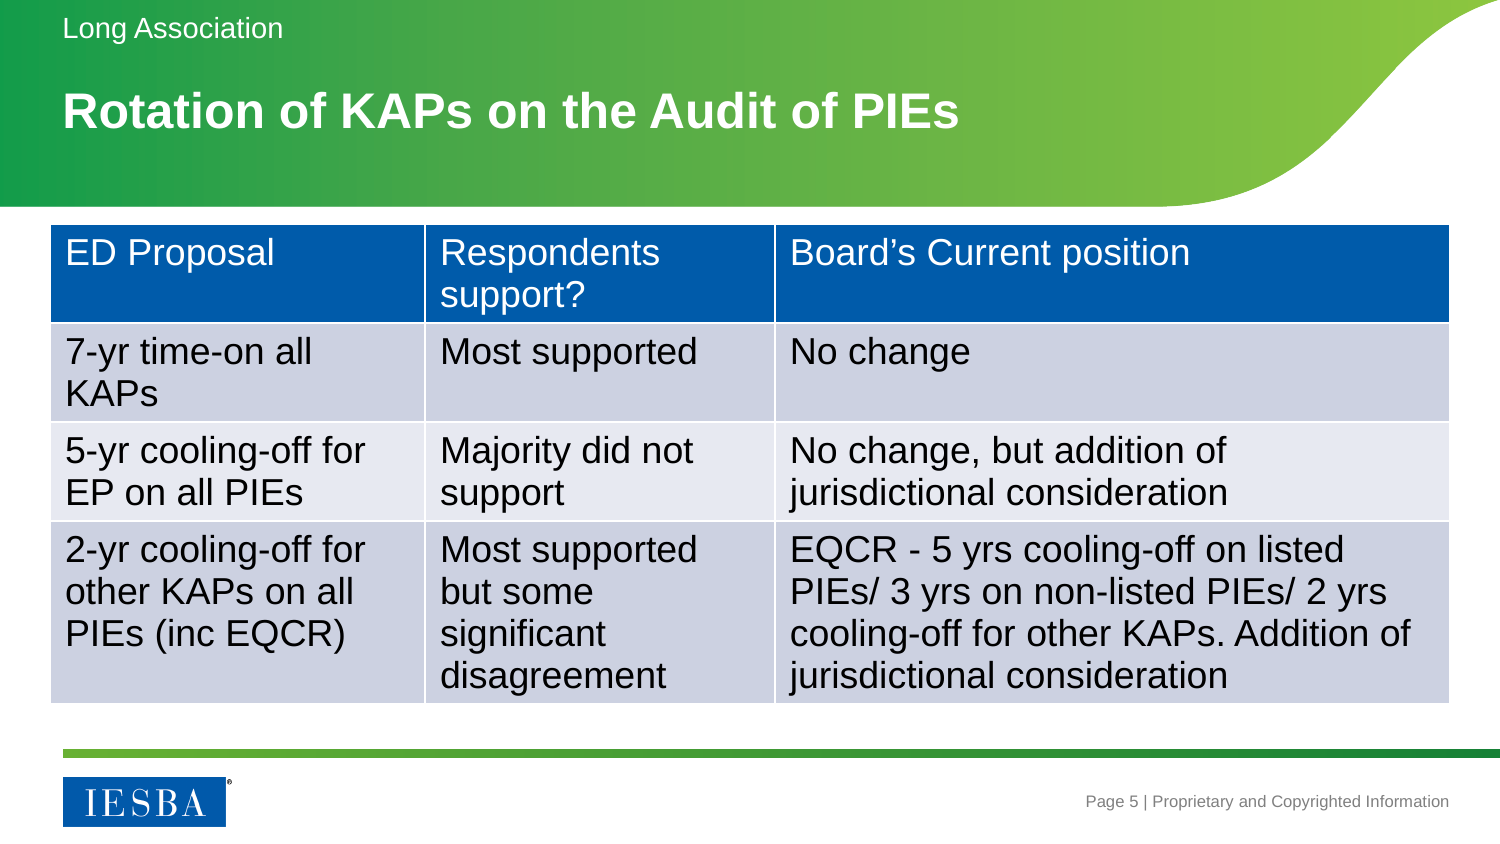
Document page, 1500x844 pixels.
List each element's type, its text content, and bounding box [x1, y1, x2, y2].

title Rotation of KAPs on the Audit of PIEs [62, 75, 1300, 142]
table_header Respondents support? [426, 225, 774, 322]
table_cell No change, but addition of jurisdictional consideration [776, 423, 1449, 520]
table_cell 2-yr cooling-off for other KAPs on all PIEs (inc EQCR) [51, 522, 424, 703]
picture [0, 0, 1500, 207]
table_cell 5-yr cooling-off for EP on all PIEs [51, 423, 424, 520]
table_cell Most supported [426, 324, 774, 421]
subtitle Long Association [62, 9, 500, 38]
picture [63, 777, 232, 827]
table_cell Most supported but some significant disagreement [426, 522, 774, 703]
table_cell Majority did not support [426, 423, 774, 520]
table_header ED Proposal [51, 225, 424, 322]
table_cell 7-yr time-on all KAPs [51, 324, 424, 421]
table_cell EQCR - 5 yrs cooling-off on listed PIEs/ 3 yrs on non-listed PIEs/ 2 yrs cooling-off for other KAPs. Addition of jurisdictional consideration [776, 522, 1449, 703]
table_header Board’s Current position [776, 225, 1449, 322]
table_cell No change [776, 324, 1449, 421]
